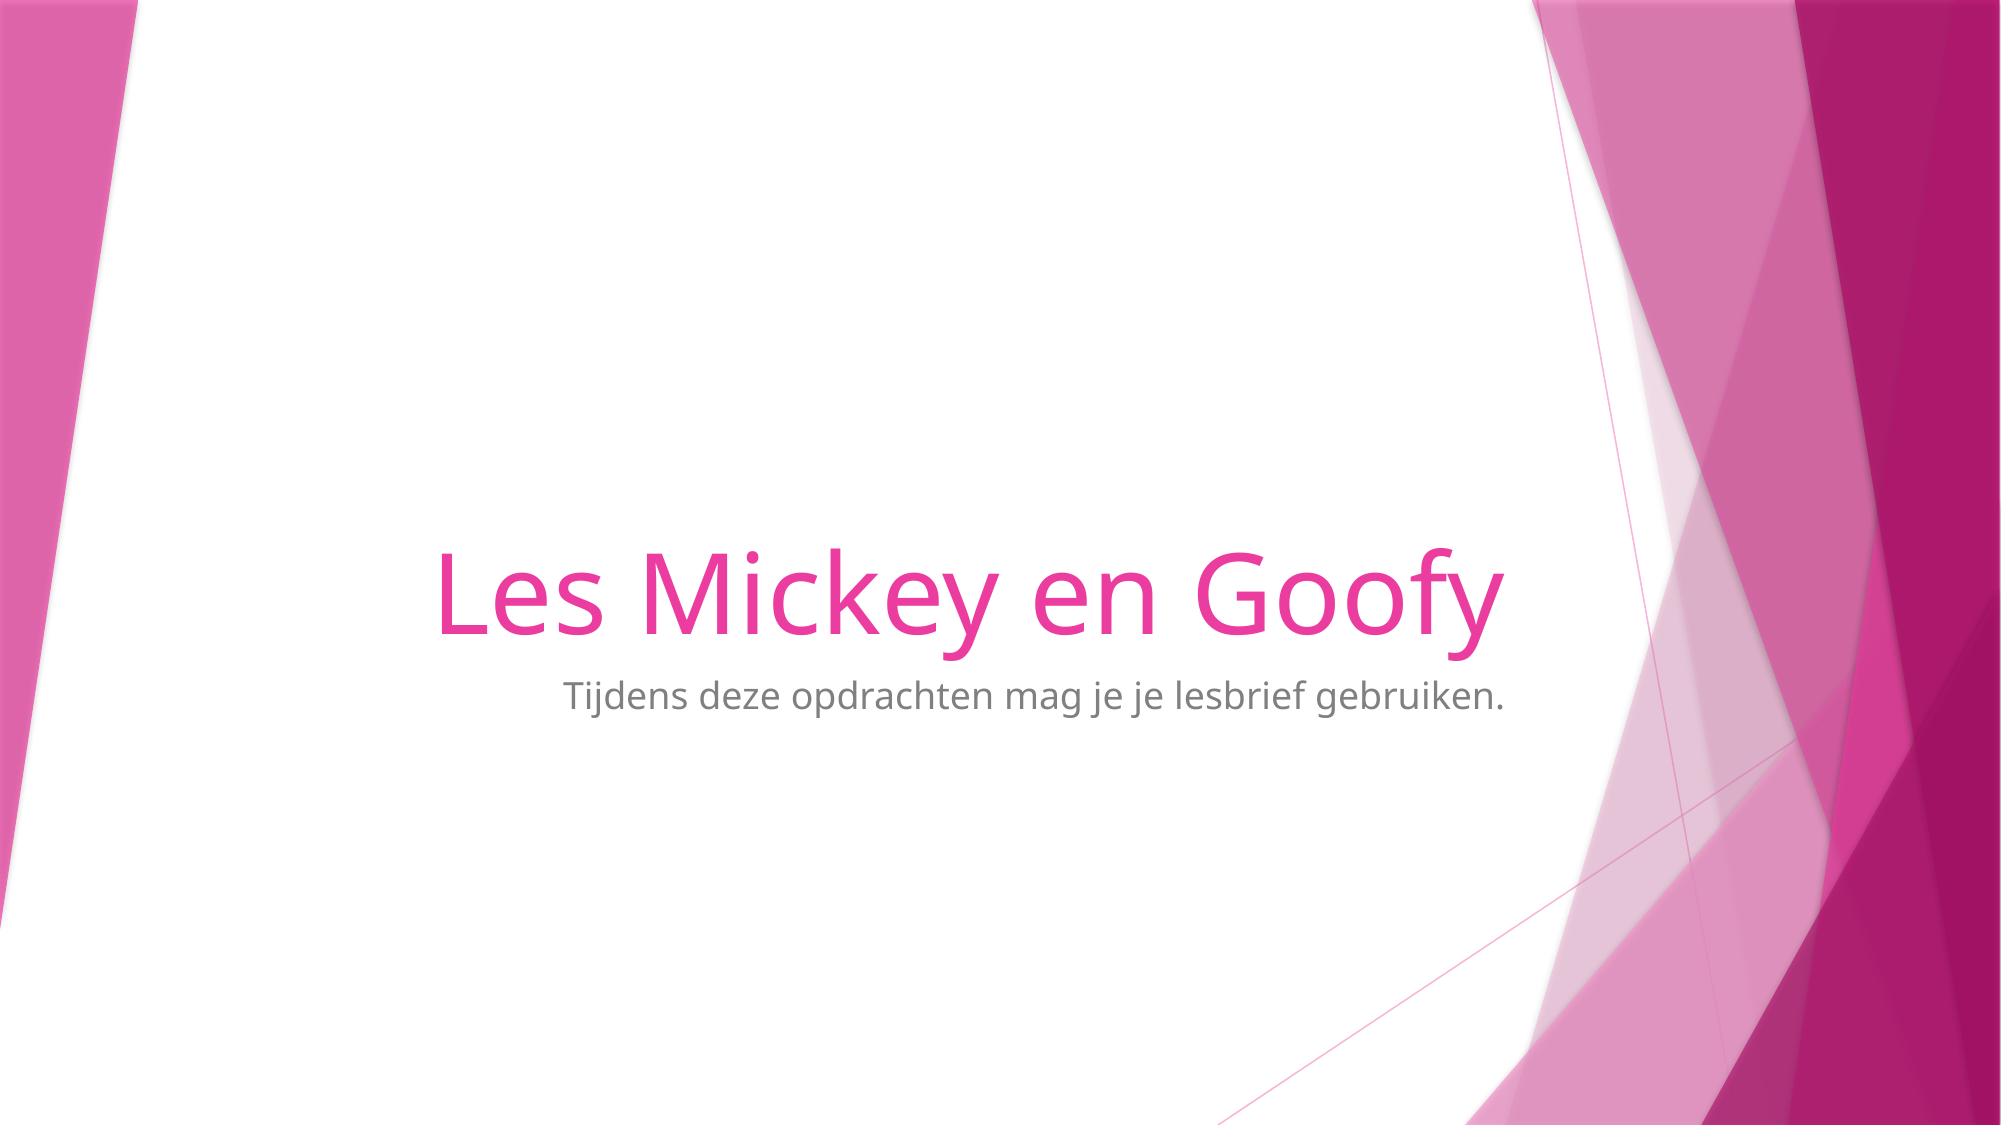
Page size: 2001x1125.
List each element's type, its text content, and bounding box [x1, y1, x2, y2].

subtitle Tijdens deze opdrachten mag je je lesbrief gebruiken. [247, 664, 1522, 845]
title Les Mickey en Goofy [247, 394, 1522, 664]
